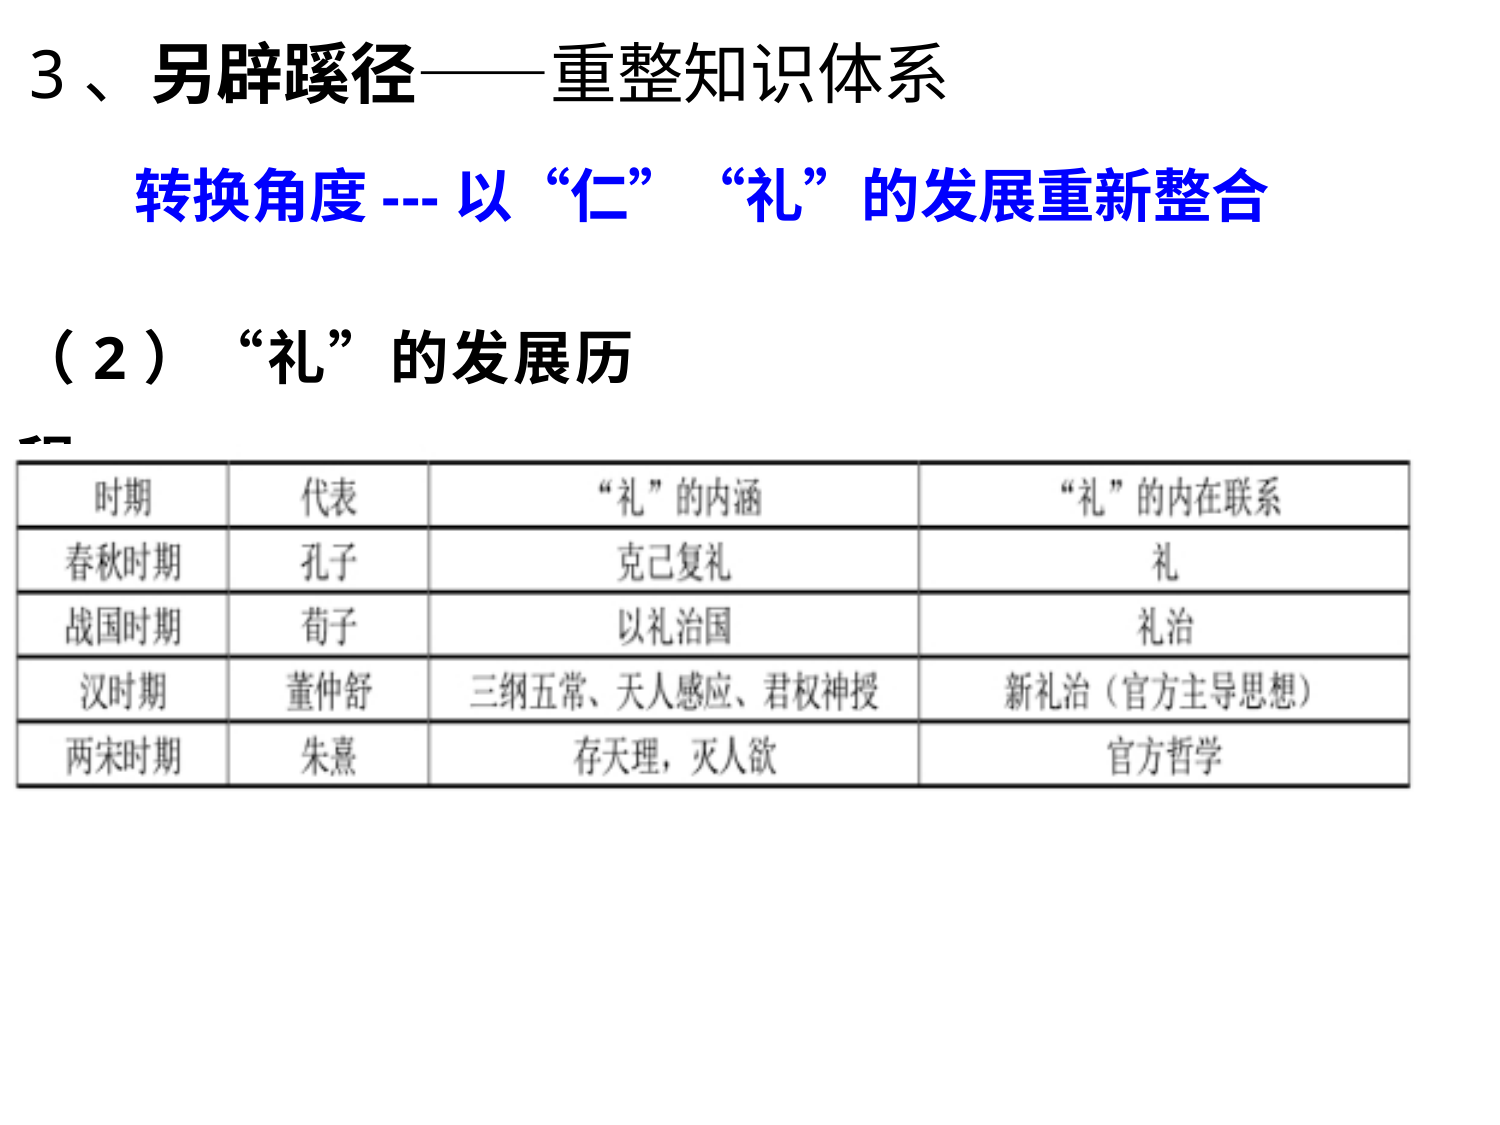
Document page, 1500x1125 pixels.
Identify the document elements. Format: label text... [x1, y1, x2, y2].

picture [12, 444, 1435, 813]
text_box （2）“礼”的发展历程 [2, 278, 649, 399]
text_box 转换角度---以“仁”“礼”的发展重新整合 [120, 151, 1285, 237]
text_box 3、另辟蹊径——重整知识体系 [12, 24, 1049, 120]
